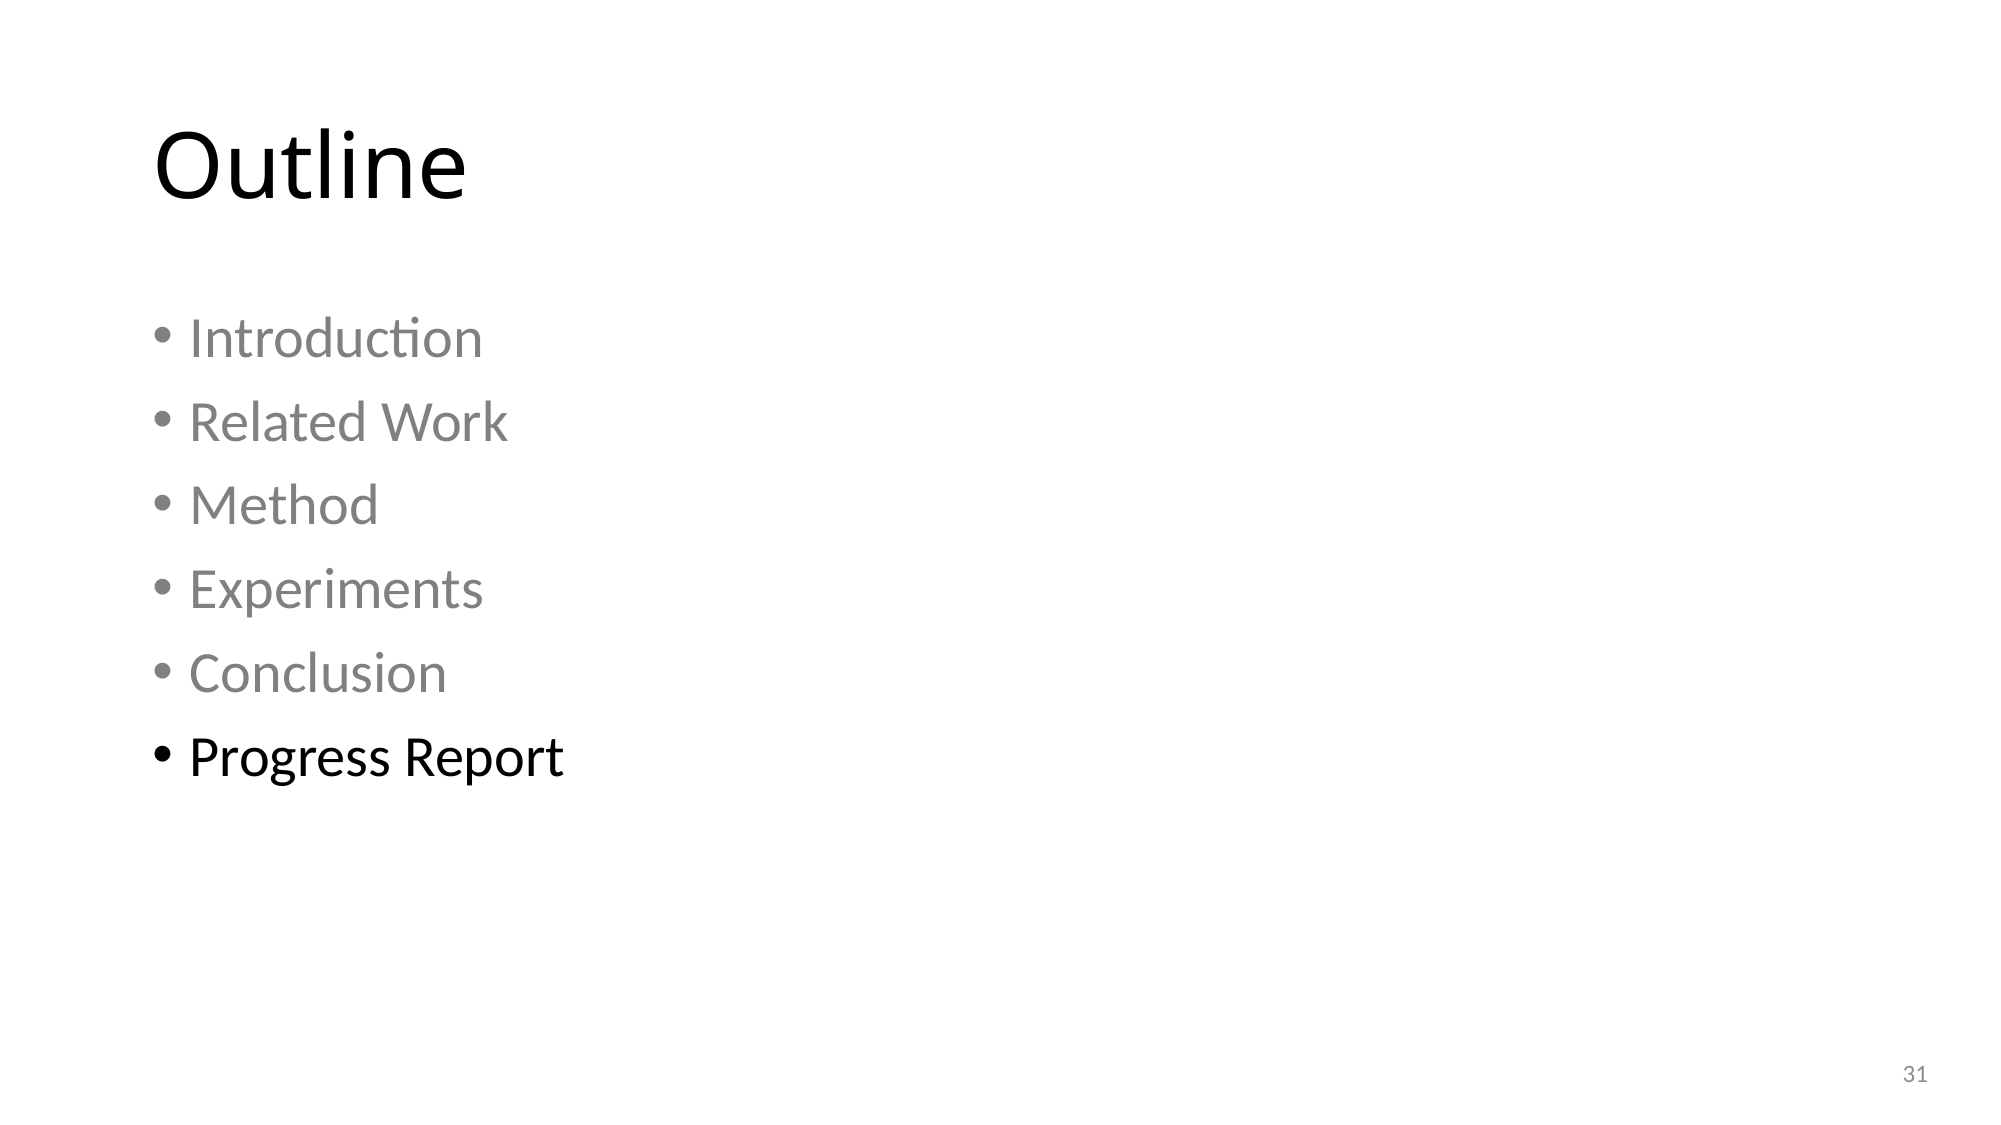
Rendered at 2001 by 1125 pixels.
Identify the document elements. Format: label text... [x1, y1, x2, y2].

title Outline [137, 59, 1863, 278]
slide_number 31 [1493, 1042, 1944, 1103]
list Introduction Related Work Method Experiments Conclusion Progress Report [137, 299, 1863, 1014]
